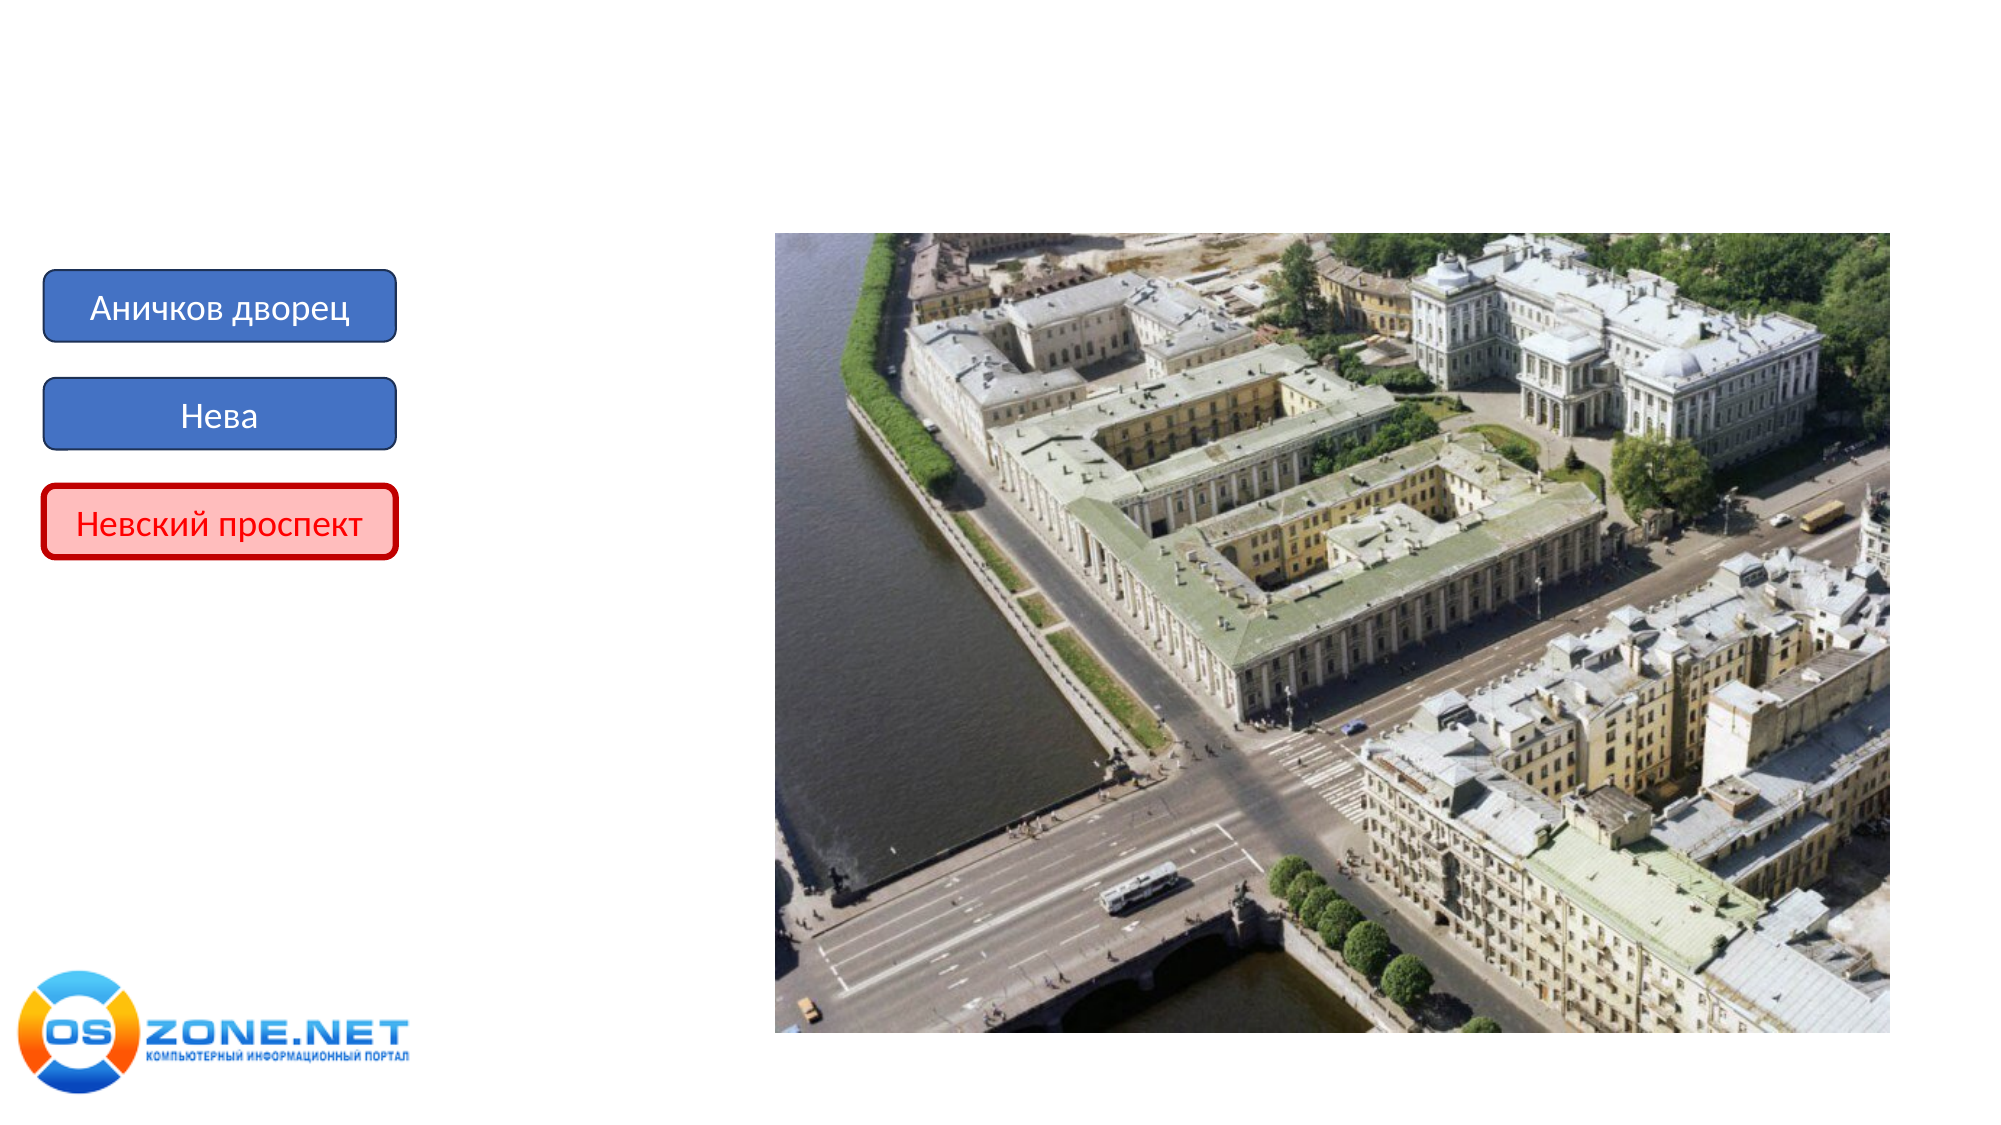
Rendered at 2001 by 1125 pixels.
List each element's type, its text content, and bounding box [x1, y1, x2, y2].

text_box Нева [42, 376, 397, 451]
text_box Аничков дворец [42, 269, 397, 343]
picture [0, 954, 444, 1125]
text_box Невский проспект [42, 484, 397, 559]
picture [775, 233, 1890, 1033]
